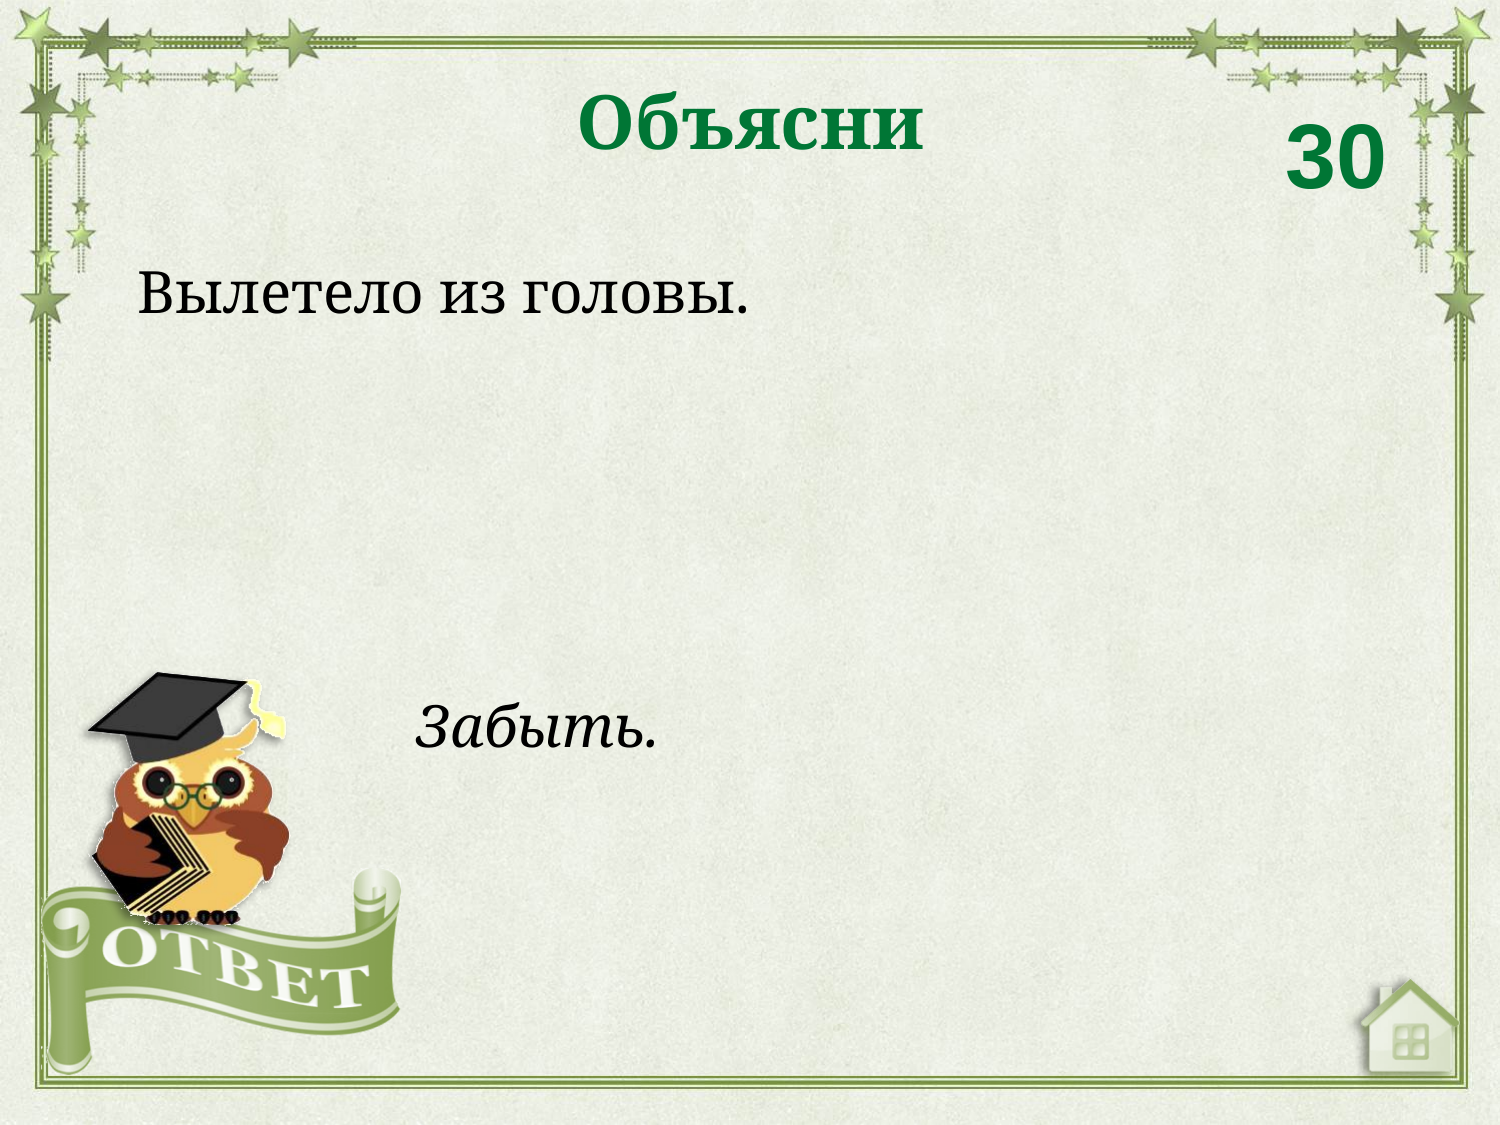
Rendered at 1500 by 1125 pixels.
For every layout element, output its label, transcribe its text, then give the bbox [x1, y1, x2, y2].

picture [0, 0, 1500, 1125]
text_box Вылетело из головы. [123, 247, 1378, 333]
text_box 30 [1266, 89, 1407, 215]
text_box Забыть. [400, 681, 1435, 766]
text_box Объясни [301, 66, 1200, 172]
